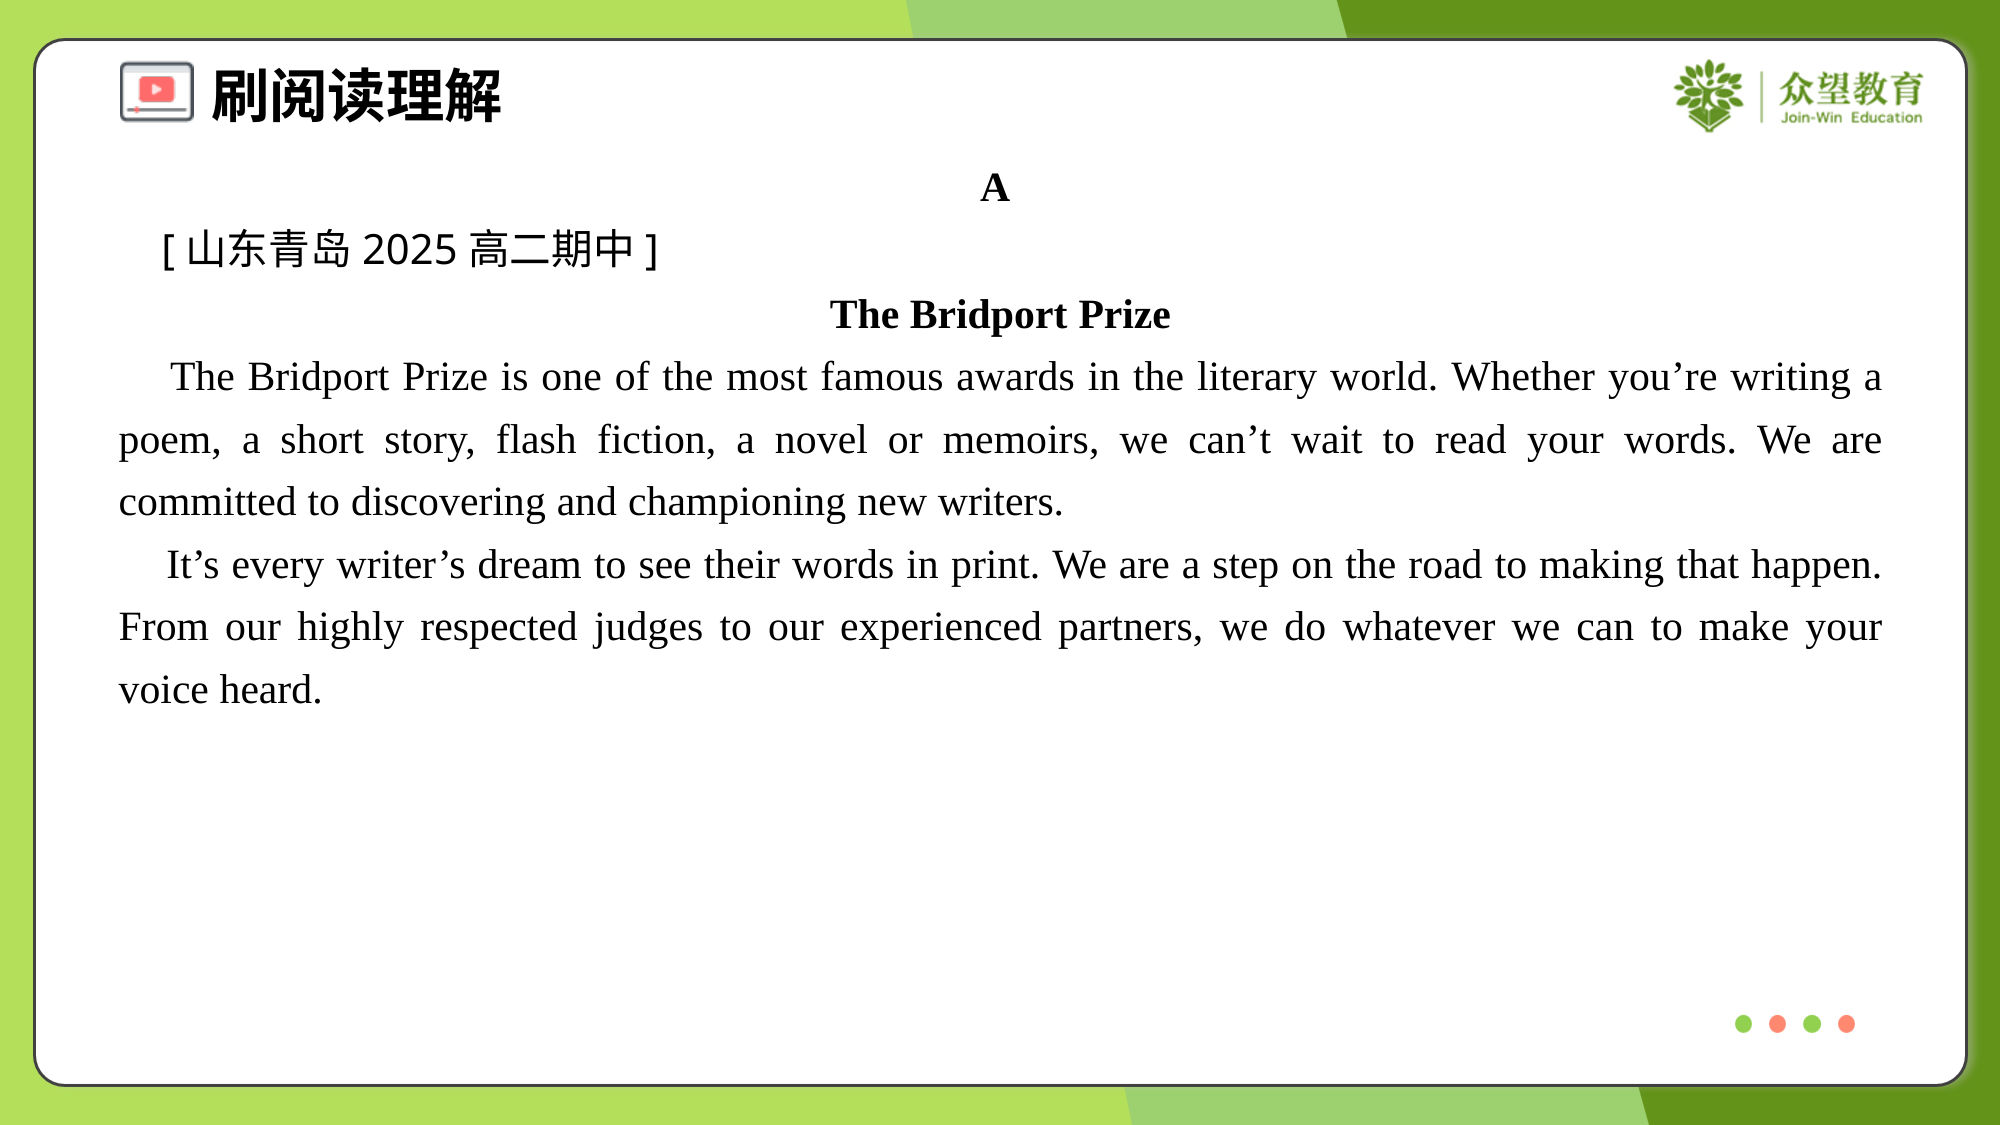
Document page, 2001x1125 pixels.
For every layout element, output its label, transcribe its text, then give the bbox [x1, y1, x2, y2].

text_box The Bridport Prize The Bridport Prize is one of the most famous awards in the literary world. Whether you’re writing a poem, a short story, flash fiction, a novel or memoirs, we can’t wait to read your words. We are committed to discovering and championing new writers. It’s every writer’s dream to see their words in print. We are a step on the road to making that happen. From our highly respected judges to our experienced partners, we do whatever we can to make your voice heard. [118, 274, 1883, 707]
text_box A [山东青岛2025高二期中] [118, 147, 1883, 268]
picture [0, 0, 2000, 1125]
